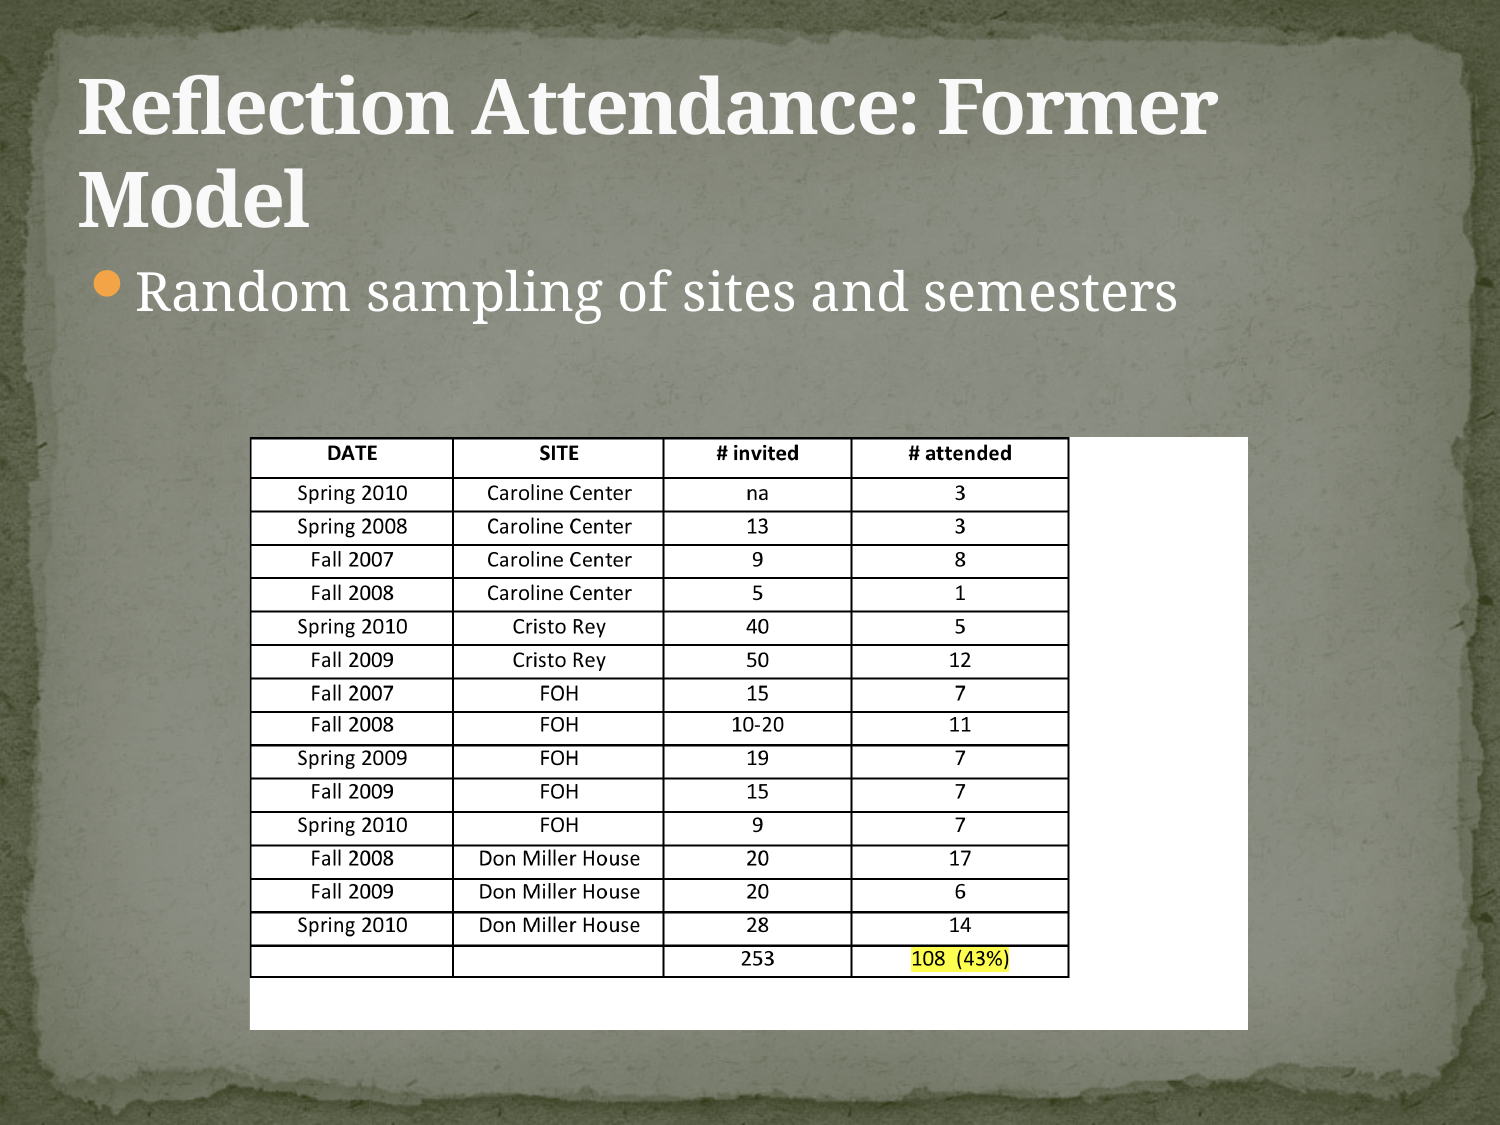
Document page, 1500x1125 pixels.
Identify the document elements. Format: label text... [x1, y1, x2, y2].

title Reflection Attendance: Former Model [62, 49, 1450, 251]
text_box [251, 439, 1246, 1028]
list Random sampling of sites and semesters [75, 251, 1425, 350]
